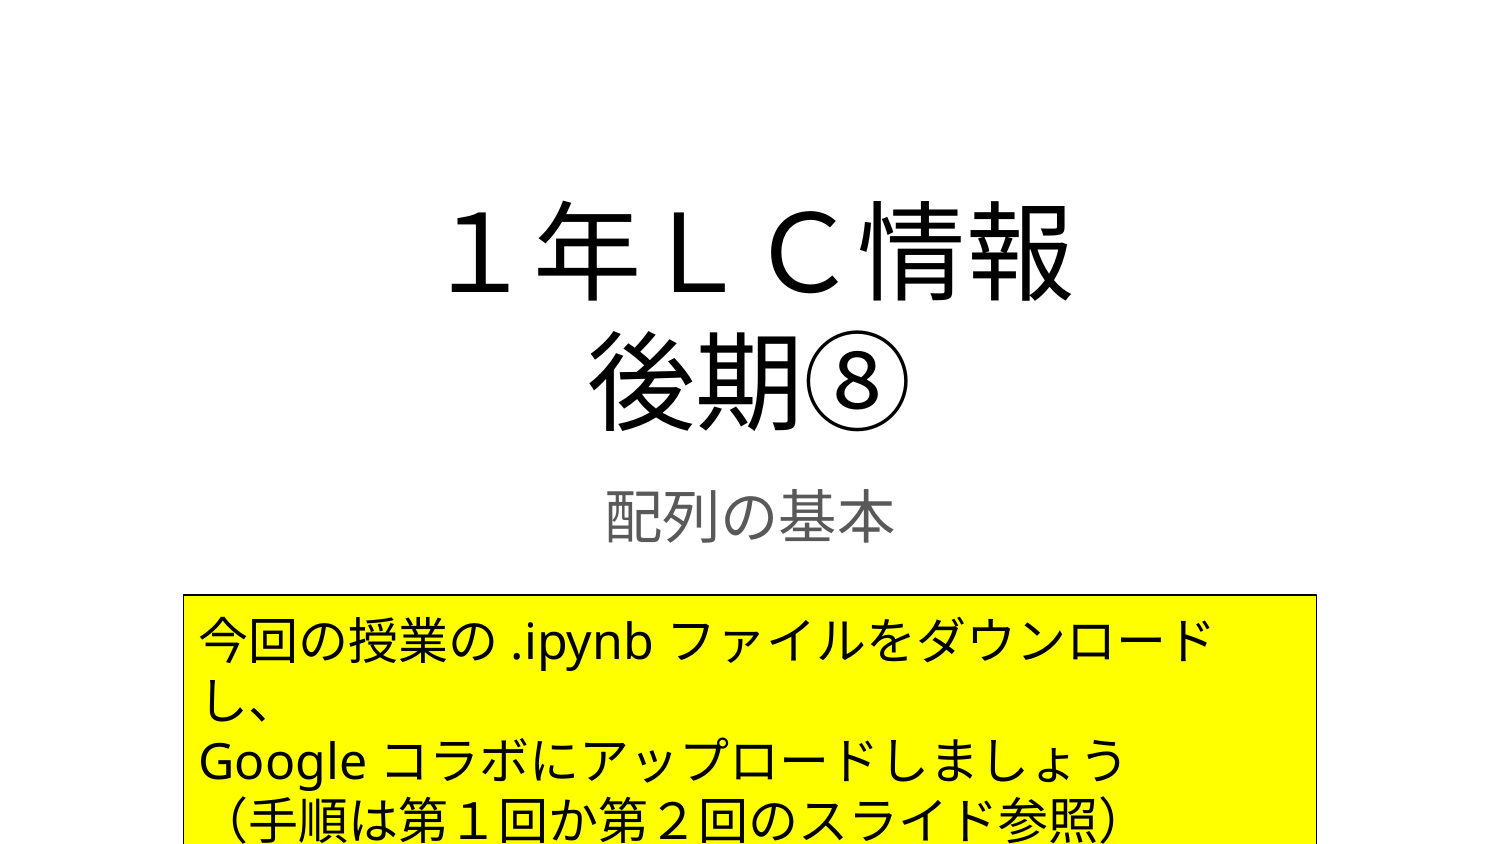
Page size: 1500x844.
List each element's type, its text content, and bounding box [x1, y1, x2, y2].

title １年ＬＣ情報 後期⑧ [51, 122, 1449, 459]
text_box 今回の授業の.ipynbファイルをダウンロードし、 Googleコラボにアップロードしましょう （手順は第１回か第２回のスライド参照） [183, 594, 1317, 844]
subtitle 配列の基本 [51, 464, 1449, 595]
